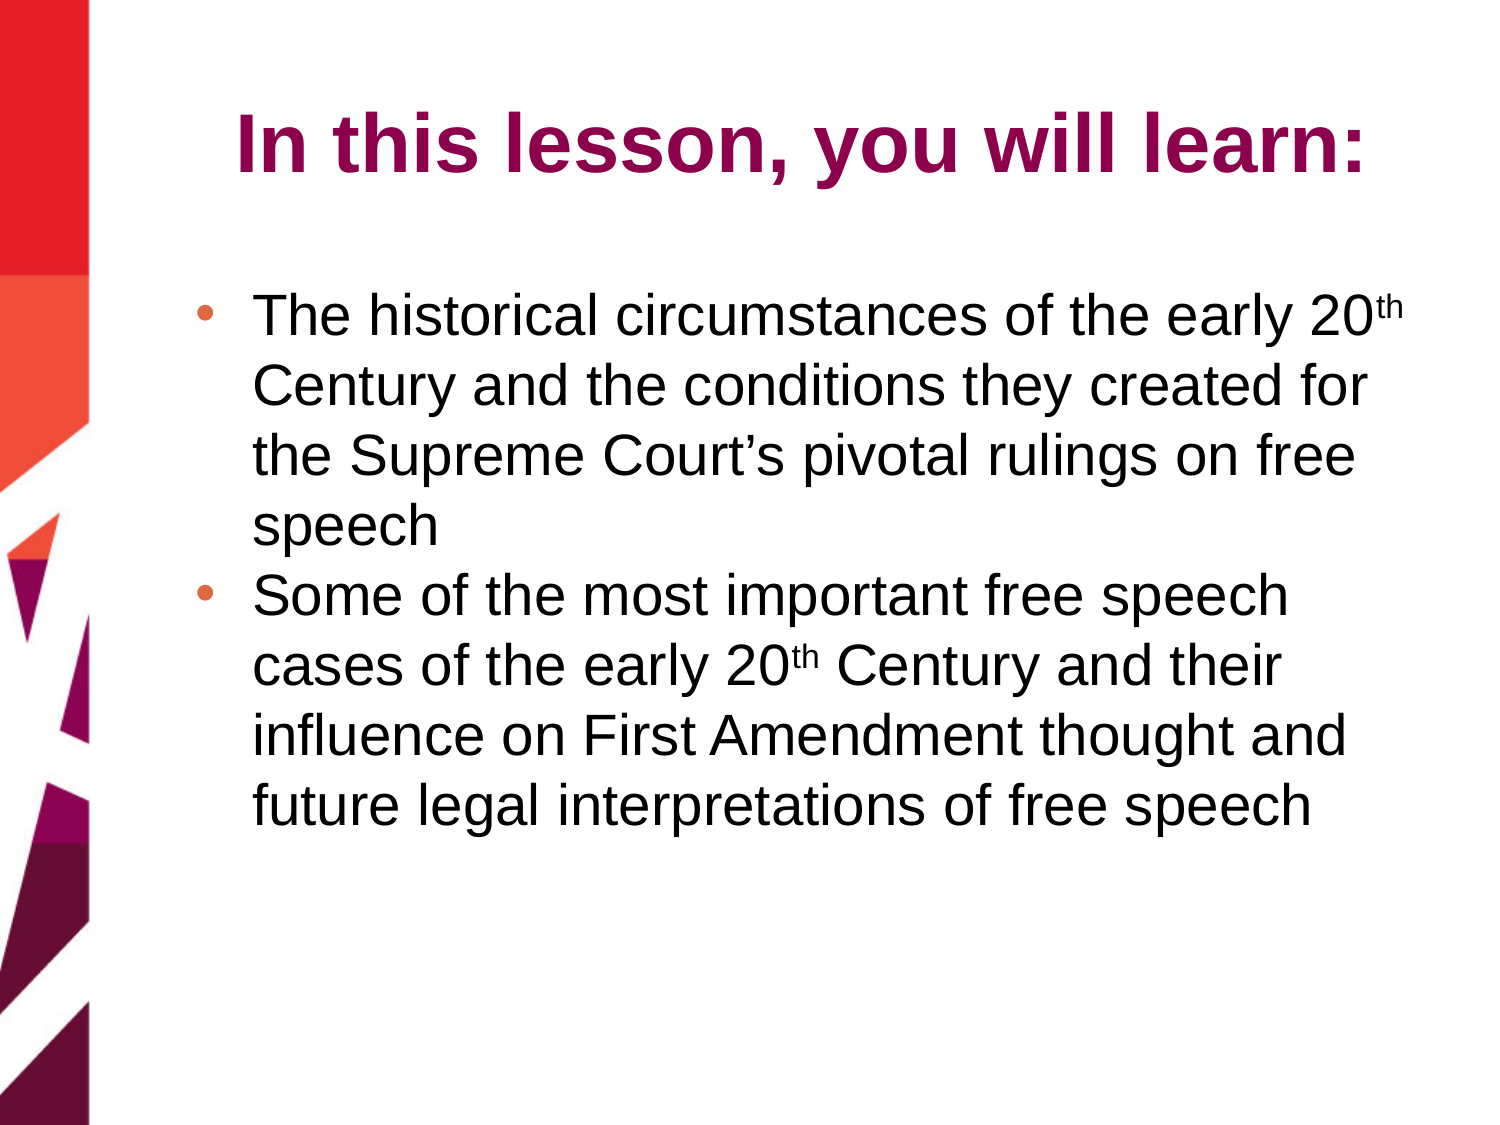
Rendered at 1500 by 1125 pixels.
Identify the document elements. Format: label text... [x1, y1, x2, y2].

picture [0, 0, 91, 1125]
list The historical circumstances of the early 20th Century and the conditions they created for the Supreme Court’s pivotal rulings on free speech Some of the most important free speech cases of the early 20th Century and their influence on First Amendment thought and future legal interpretations of free speech [180, 262, 1425, 1005]
title In this lesson, you will learn: [180, 45, 1425, 233]
